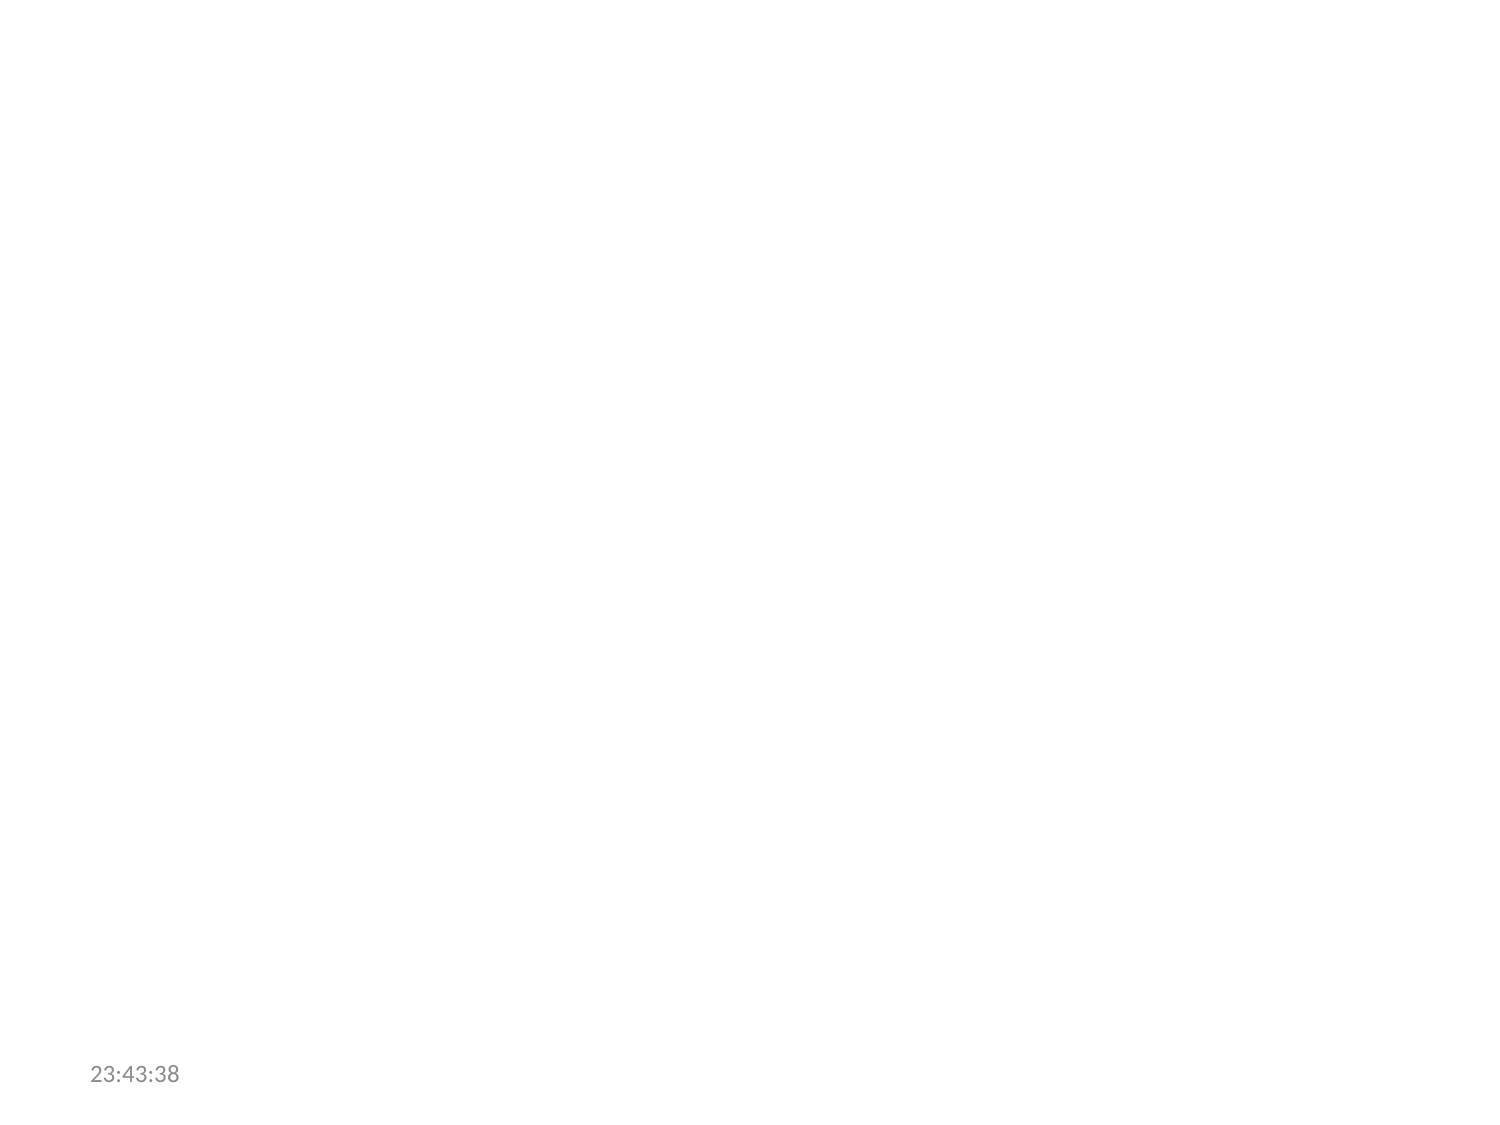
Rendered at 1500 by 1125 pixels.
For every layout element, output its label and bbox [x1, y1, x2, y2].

slide_number [75, 1042, 425, 1103]
